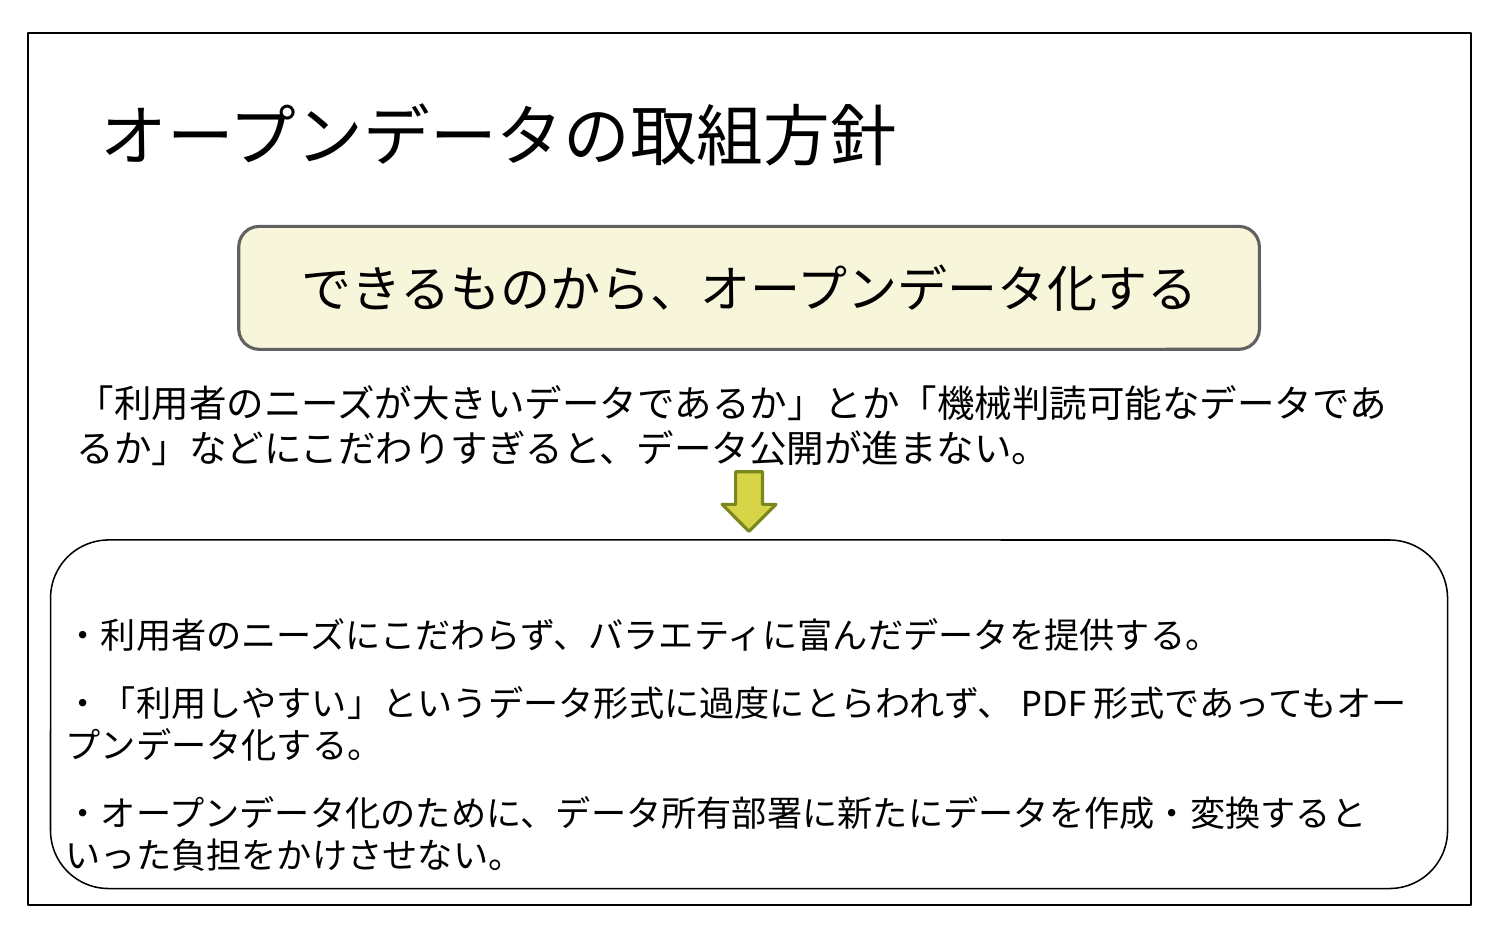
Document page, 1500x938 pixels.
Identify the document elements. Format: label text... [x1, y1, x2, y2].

text_box [720, 477, 778, 533]
text_box できるものから、オープンデータ化する [237, 224, 1262, 351]
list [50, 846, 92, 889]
text_box [48, 538, 1450, 891]
text_box 「利用者のニーズが大きいデータであるか」とか「機械判読可能なデータであるか」などにこだわりすぎると、データ公開が進まない。 [61, 372, 1437, 477]
title オープンデータの取組方針 [85, 85, 1301, 192]
list ・利用者のニーズにこだわらず、バラエティに富んだデータを提供する。 ・「利用しやすい」というデータ形式に過度にとらわれず、PDF形式であってもオープンデータ化する。 ・オープンデータ化のために、データ所有部署に新たにデータを作成・変換するといった負担をかけさせない。 [50, 378, 1448, 582]
slide_number 4 [1341, 853, 1471, 904]
